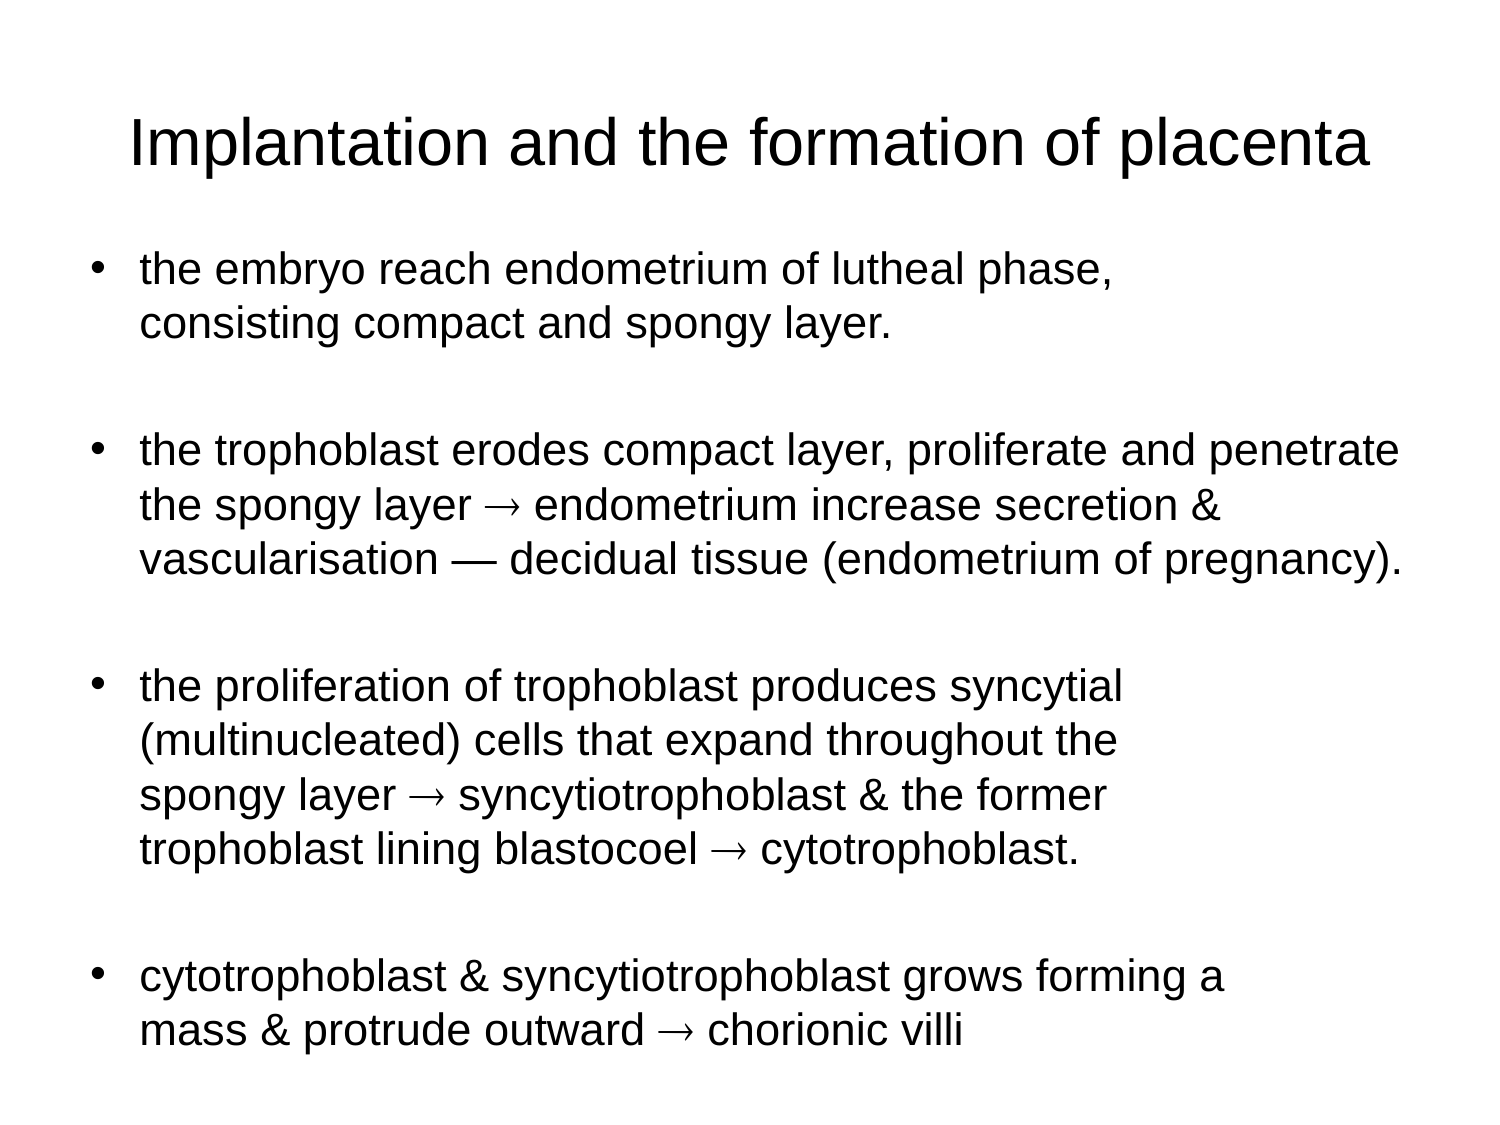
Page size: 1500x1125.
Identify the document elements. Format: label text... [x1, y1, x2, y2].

title Implantation and the formation of placenta [75, 45, 1425, 231]
list the embryo reach endometrium of lutheal phase, consisting compact and spongy layer. the trophoblast erodes compact layer, proliferate and penetrate the spongy layer  endometrium increase secretion & vascularisation — decidual tissue (endometrium of pregnancy). the proliferation of trophoblast produces syncytial (multinucleated) cells that expand throughout the spongy layer  syncytiotrophoblast & the former trophoblast lining blastocoel  cytotrophoblast. cytotrophoblast & syncytiotrophoblast grows forming a mass & protrude outward  chorionic villi [75, 231, 1425, 1094]
